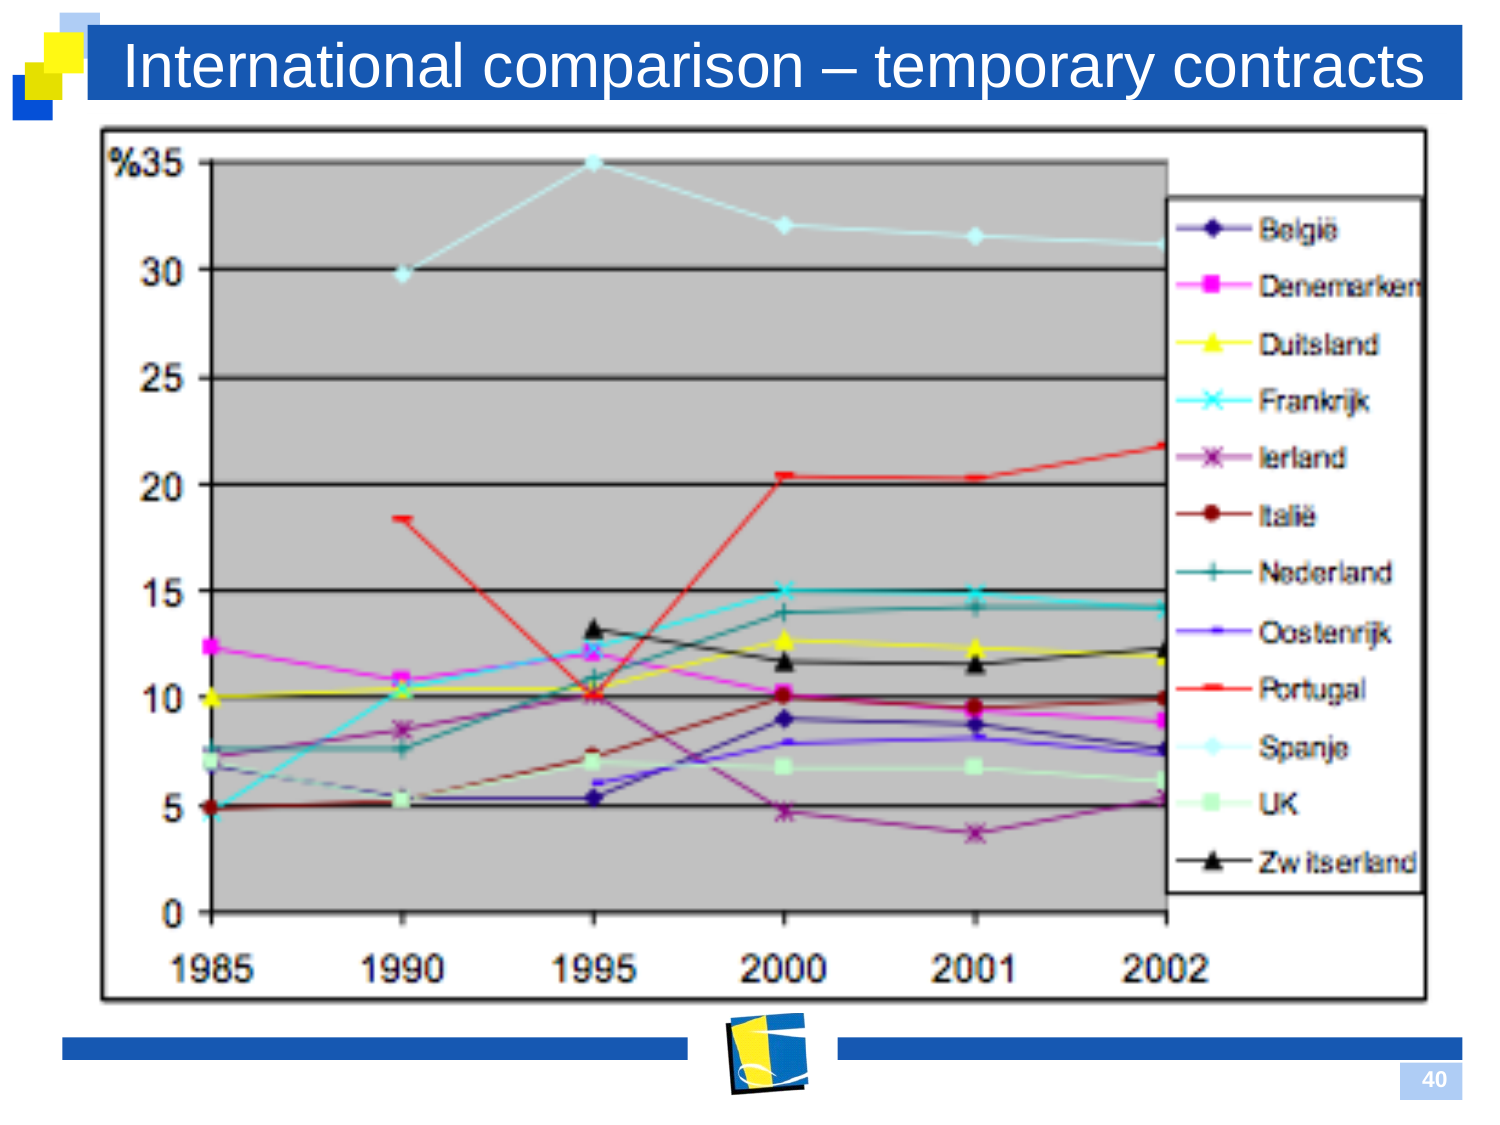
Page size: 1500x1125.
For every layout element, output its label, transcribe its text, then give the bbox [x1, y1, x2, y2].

slide_number 40 [1399, 1062, 1463, 1101]
title International comparison – temporary contracts [87, 24, 1463, 101]
picture [87, 112, 1447, 1013]
